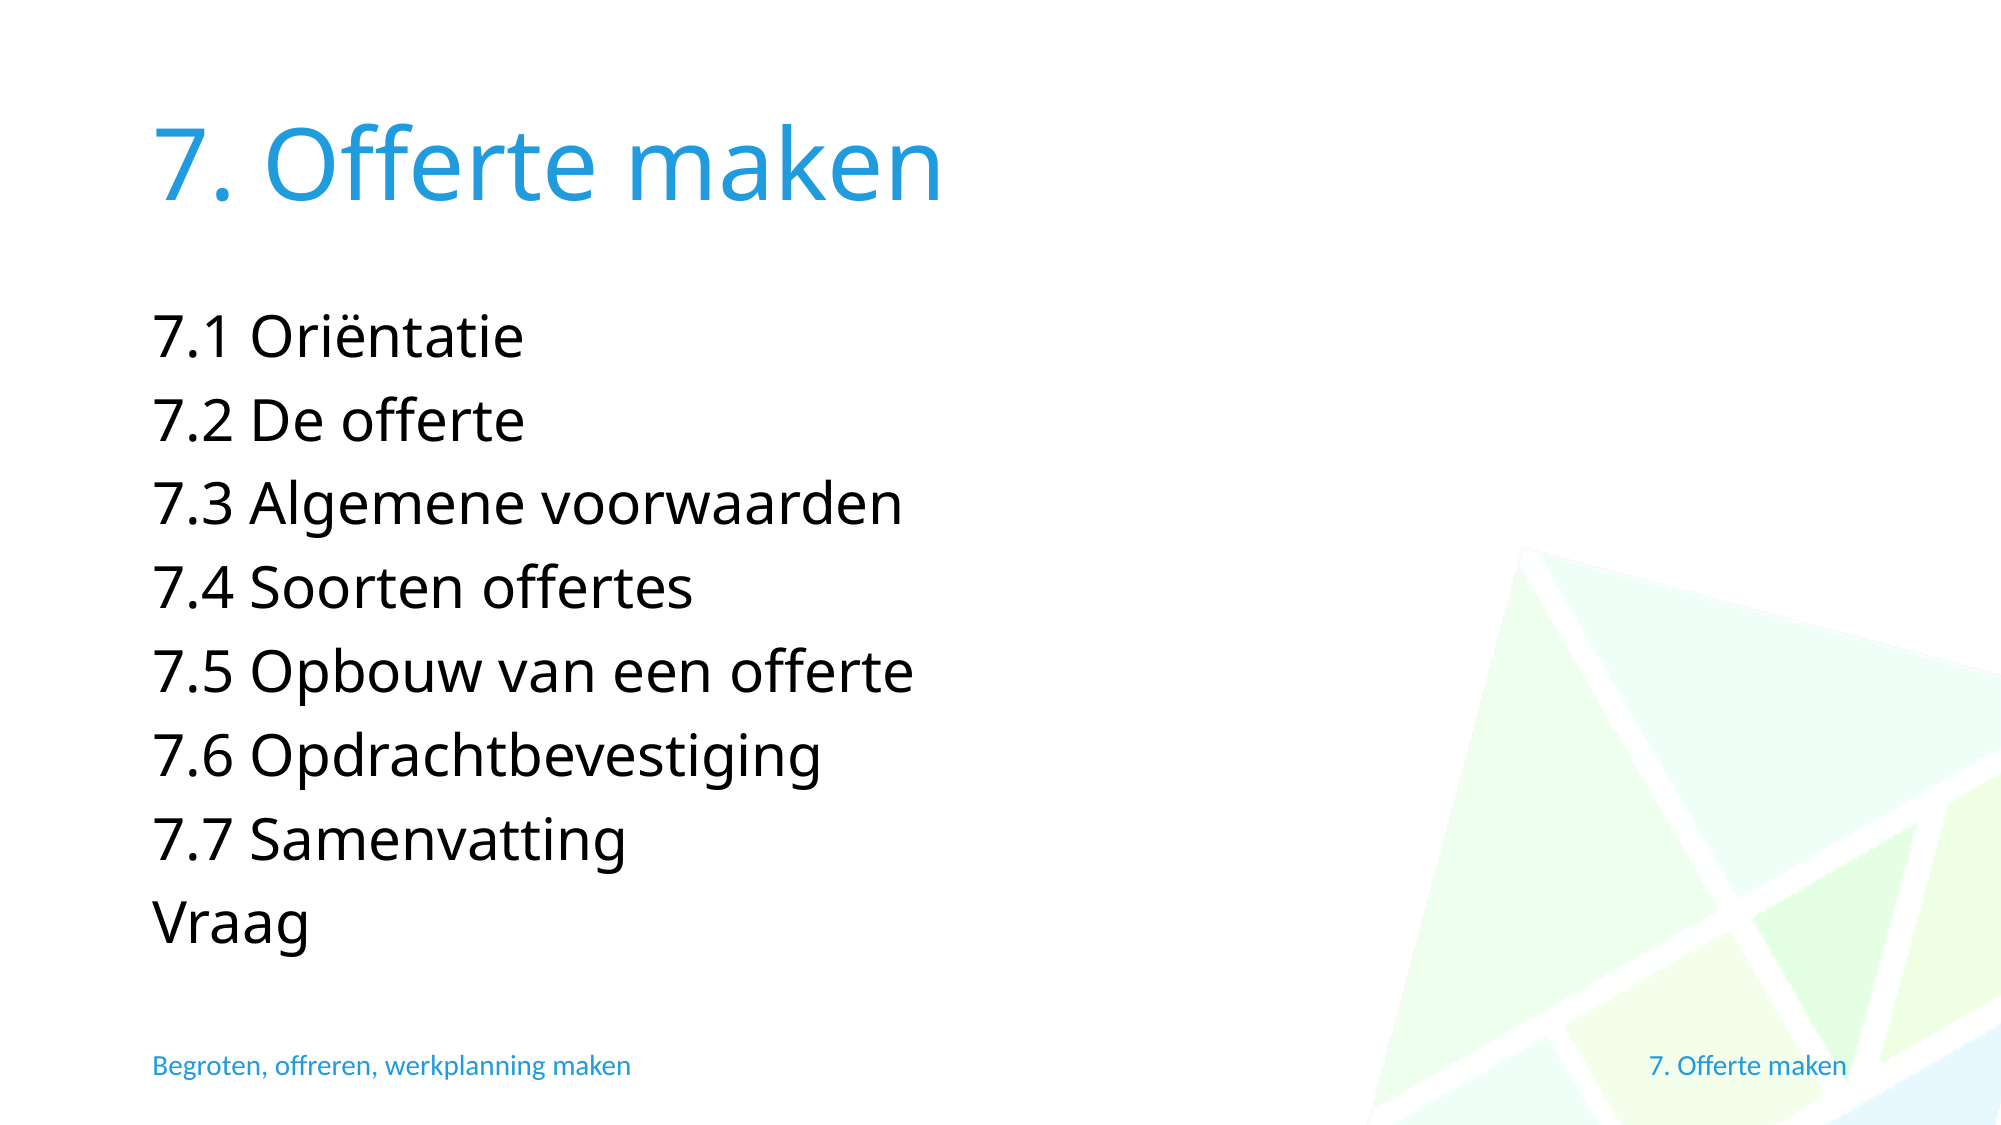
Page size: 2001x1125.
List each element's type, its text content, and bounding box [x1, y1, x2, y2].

title 7. Offerte maken [137, 59, 1863, 278]
list 7. Offerte maken [1412, 1042, 1863, 1103]
list Begroten, offreren, werkplanning maken [137, 1042, 658, 1087]
list 7.1 Oriëntatie 7.2 De offerte 7.3 Algemene voorwaarden 7.4 Soorten offertes 7.5 Opbouw van een offerte 7.6 Opdrachtbevestiging 7.7 Samenvatting Vraag [137, 299, 1863, 1014]
